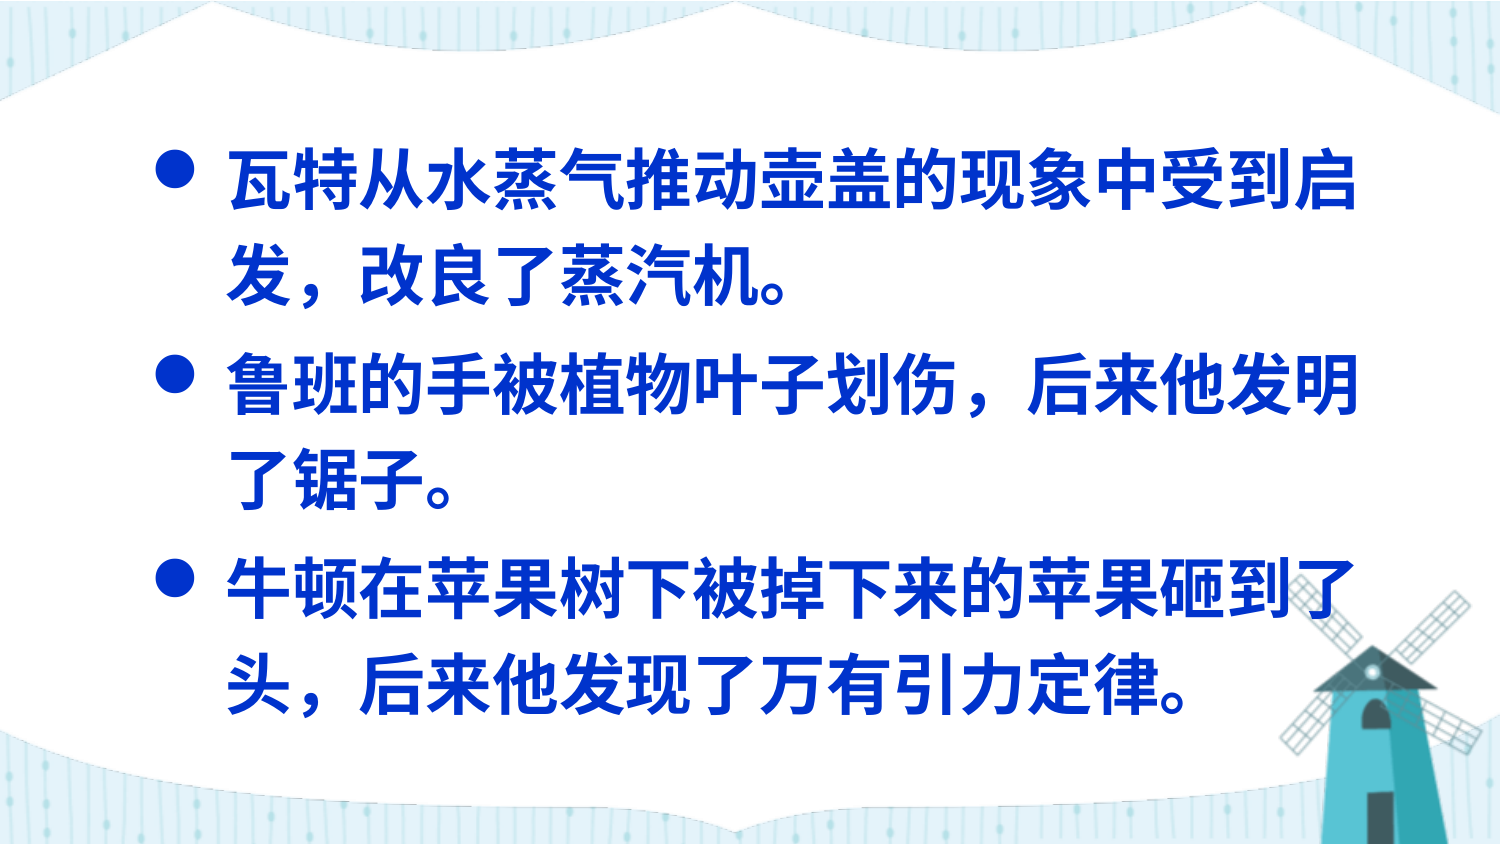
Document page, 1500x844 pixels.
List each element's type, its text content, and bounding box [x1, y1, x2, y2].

picture [0, 0, 1500, 844]
text_box 瓦特从水蒸气推动壶盖的现象中受到启发，改良了蒸汽机。 鲁班的手被植物叶子划伤，后来他发明了锯子。 牛顿在苹果树下被掉下来的苹果砸到了头，后来他发现了万有引力定律。 [135, 114, 1400, 730]
